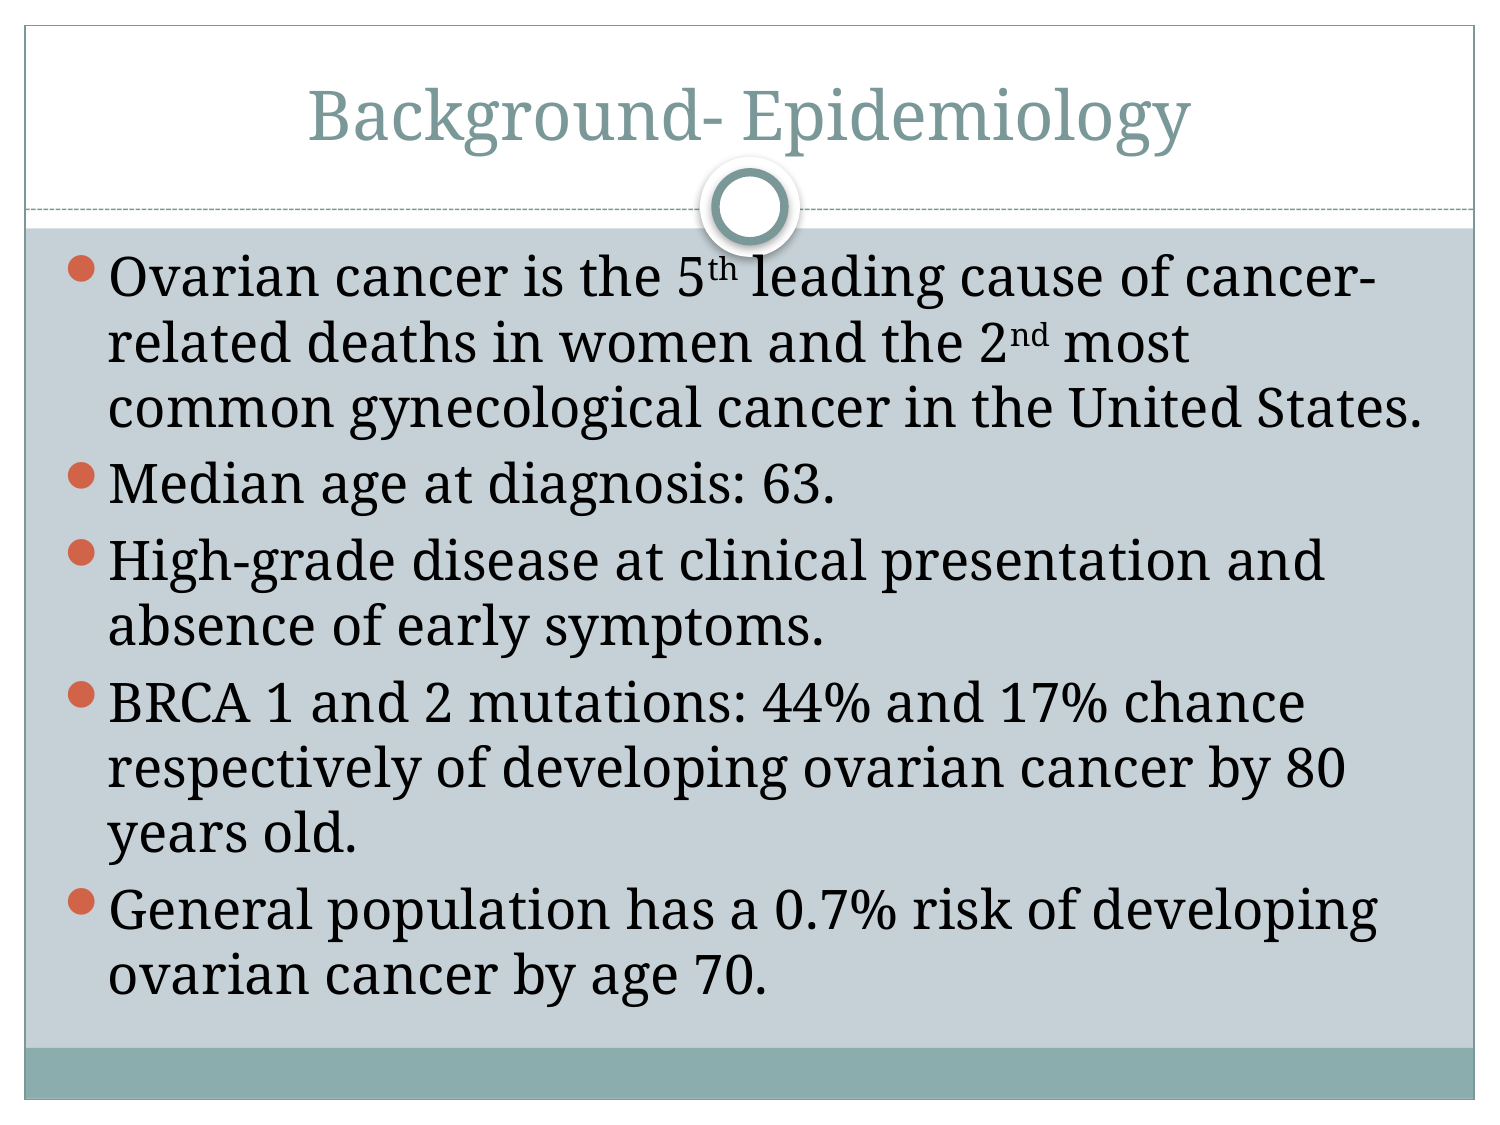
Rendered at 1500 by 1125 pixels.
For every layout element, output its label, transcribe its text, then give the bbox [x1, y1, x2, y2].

list Ovarian cancer is the 5th leading cause of cancer-related deaths in women and the 2nd most common gynecological cancer in the United States. Median age at diagnosis: 63. High-grade disease at clinical presentation and absence of early symptoms. BRCA 1 and 2 mutations: 44% and 17% chance respectively of developing ovarian cancer by 80 years old. General population has a 0.7% risk of developing ovarian cancer by age 70. [49, 234, 1445, 1055]
title Background- Epidemiology [49, 37, 1450, 162]
